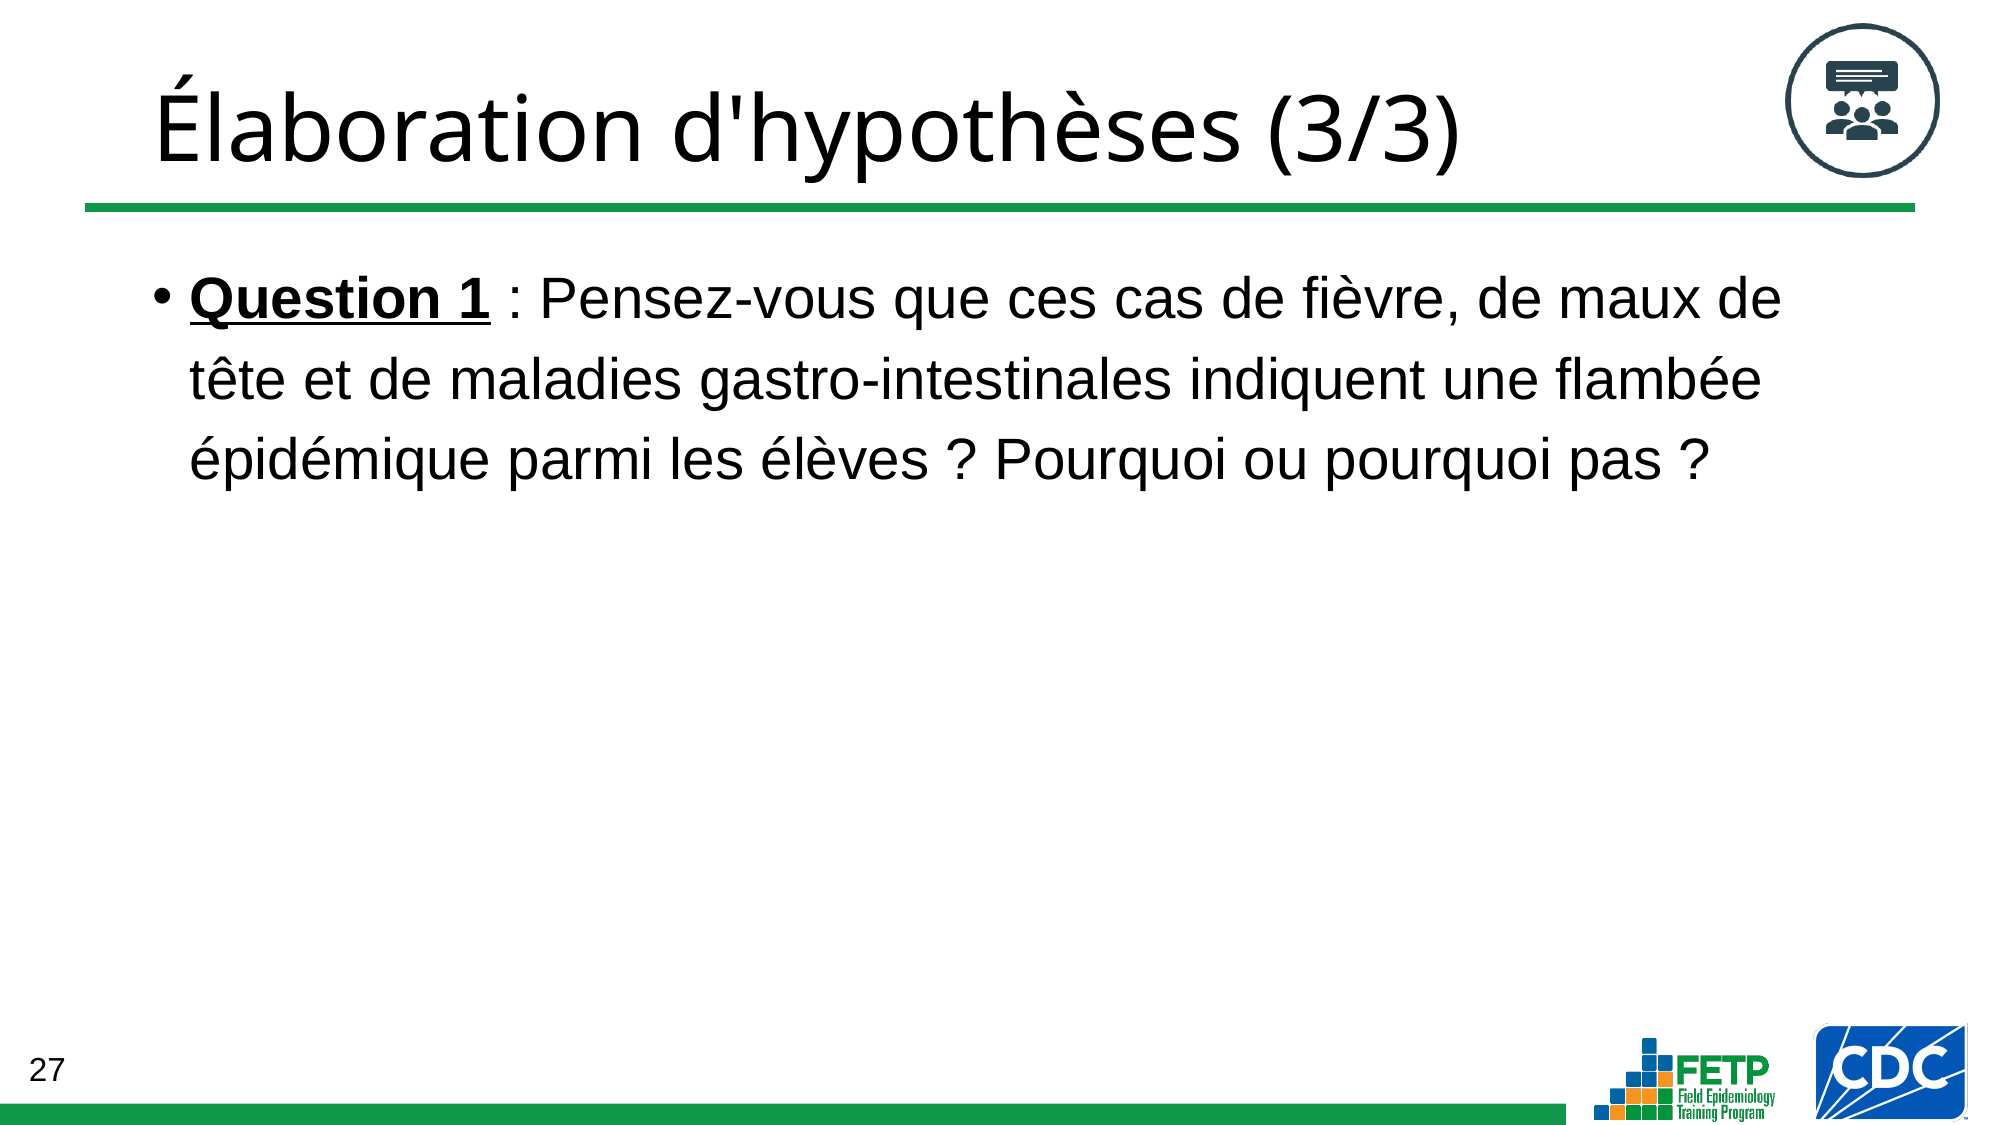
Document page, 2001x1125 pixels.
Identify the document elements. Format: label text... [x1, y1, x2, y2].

list Question 1 : Pensez-vous que ces cas de fièvre, de maux de tête et de maladies gastro-intestinales indiquent une flambée épidémique parmi les élèves ? Pourquoi ou pourquoi pas ? [137, 242, 1863, 1004]
title Élaboration d'hypothèses (3/3) [137, 75, 1738, 207]
picture [1813, 1023, 1968, 1122]
picture [1594, 1038, 1775, 1122]
picture [1785, 23, 1940, 178]
